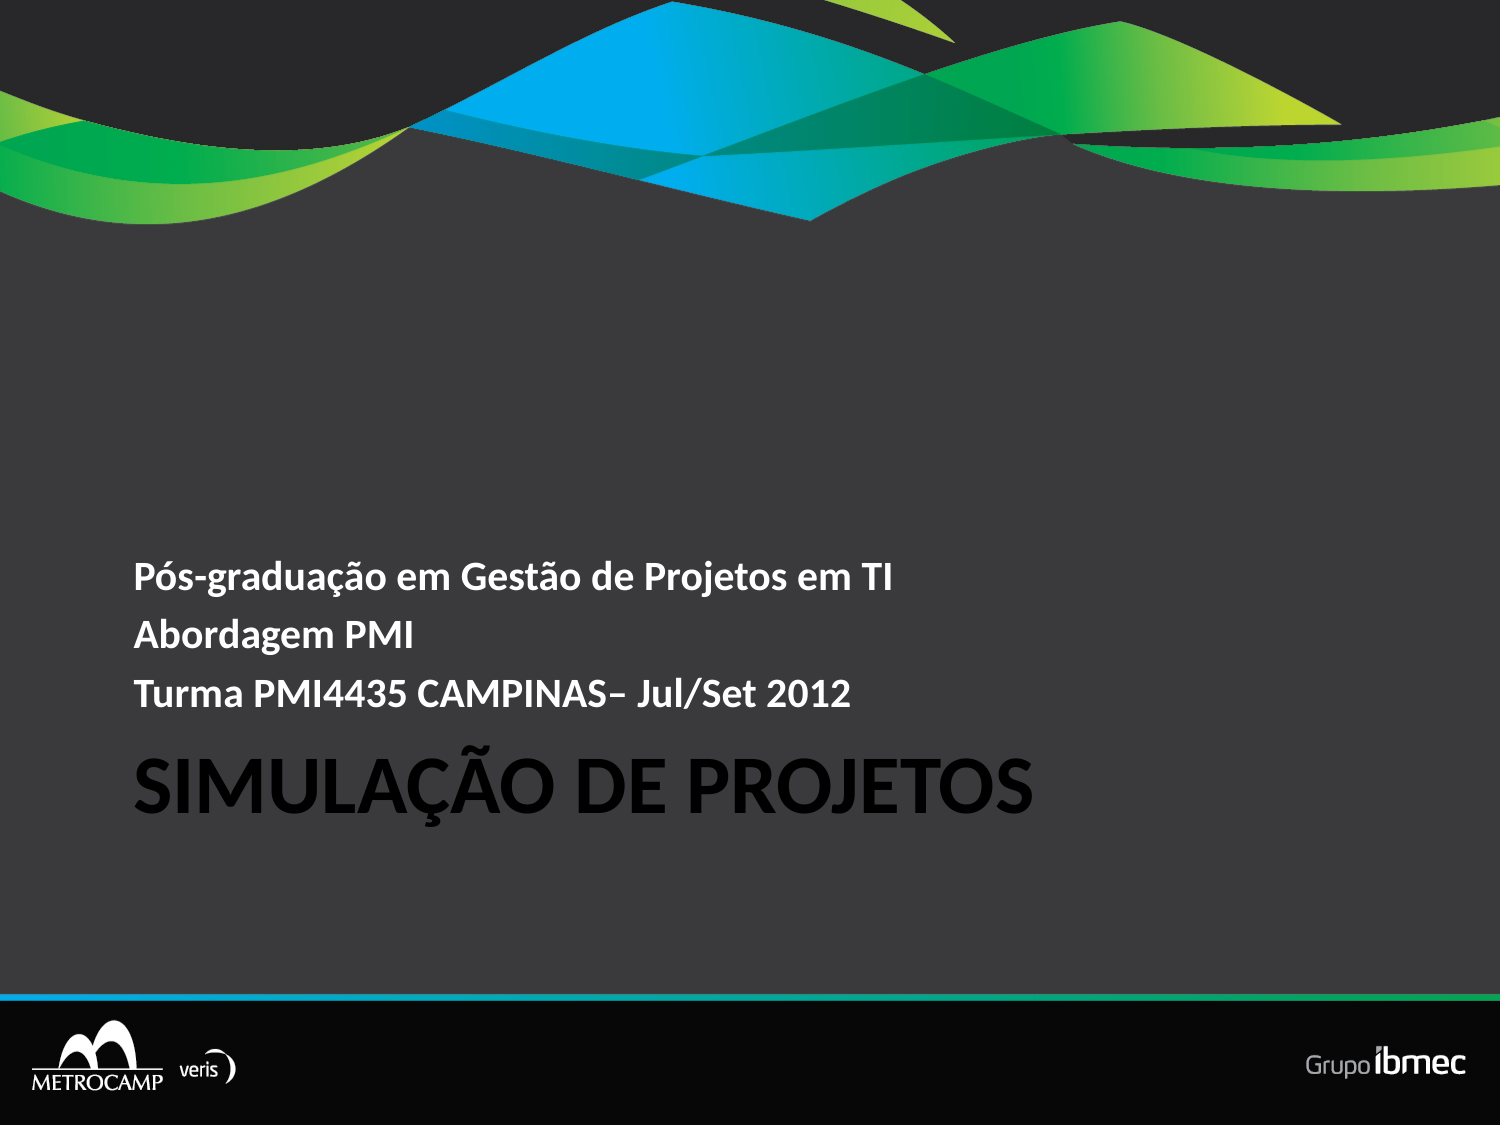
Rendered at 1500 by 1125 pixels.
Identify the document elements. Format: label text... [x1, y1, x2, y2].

picture [0, 0, 1500, 1125]
title Simulação de Projetos [118, 723, 1394, 947]
list Pós-graduação em Gestão de Projetos em TI Abordagem PMI Turma PMI4435 CAMPINAS– Jul/Set 2012 [118, 476, 1394, 723]
